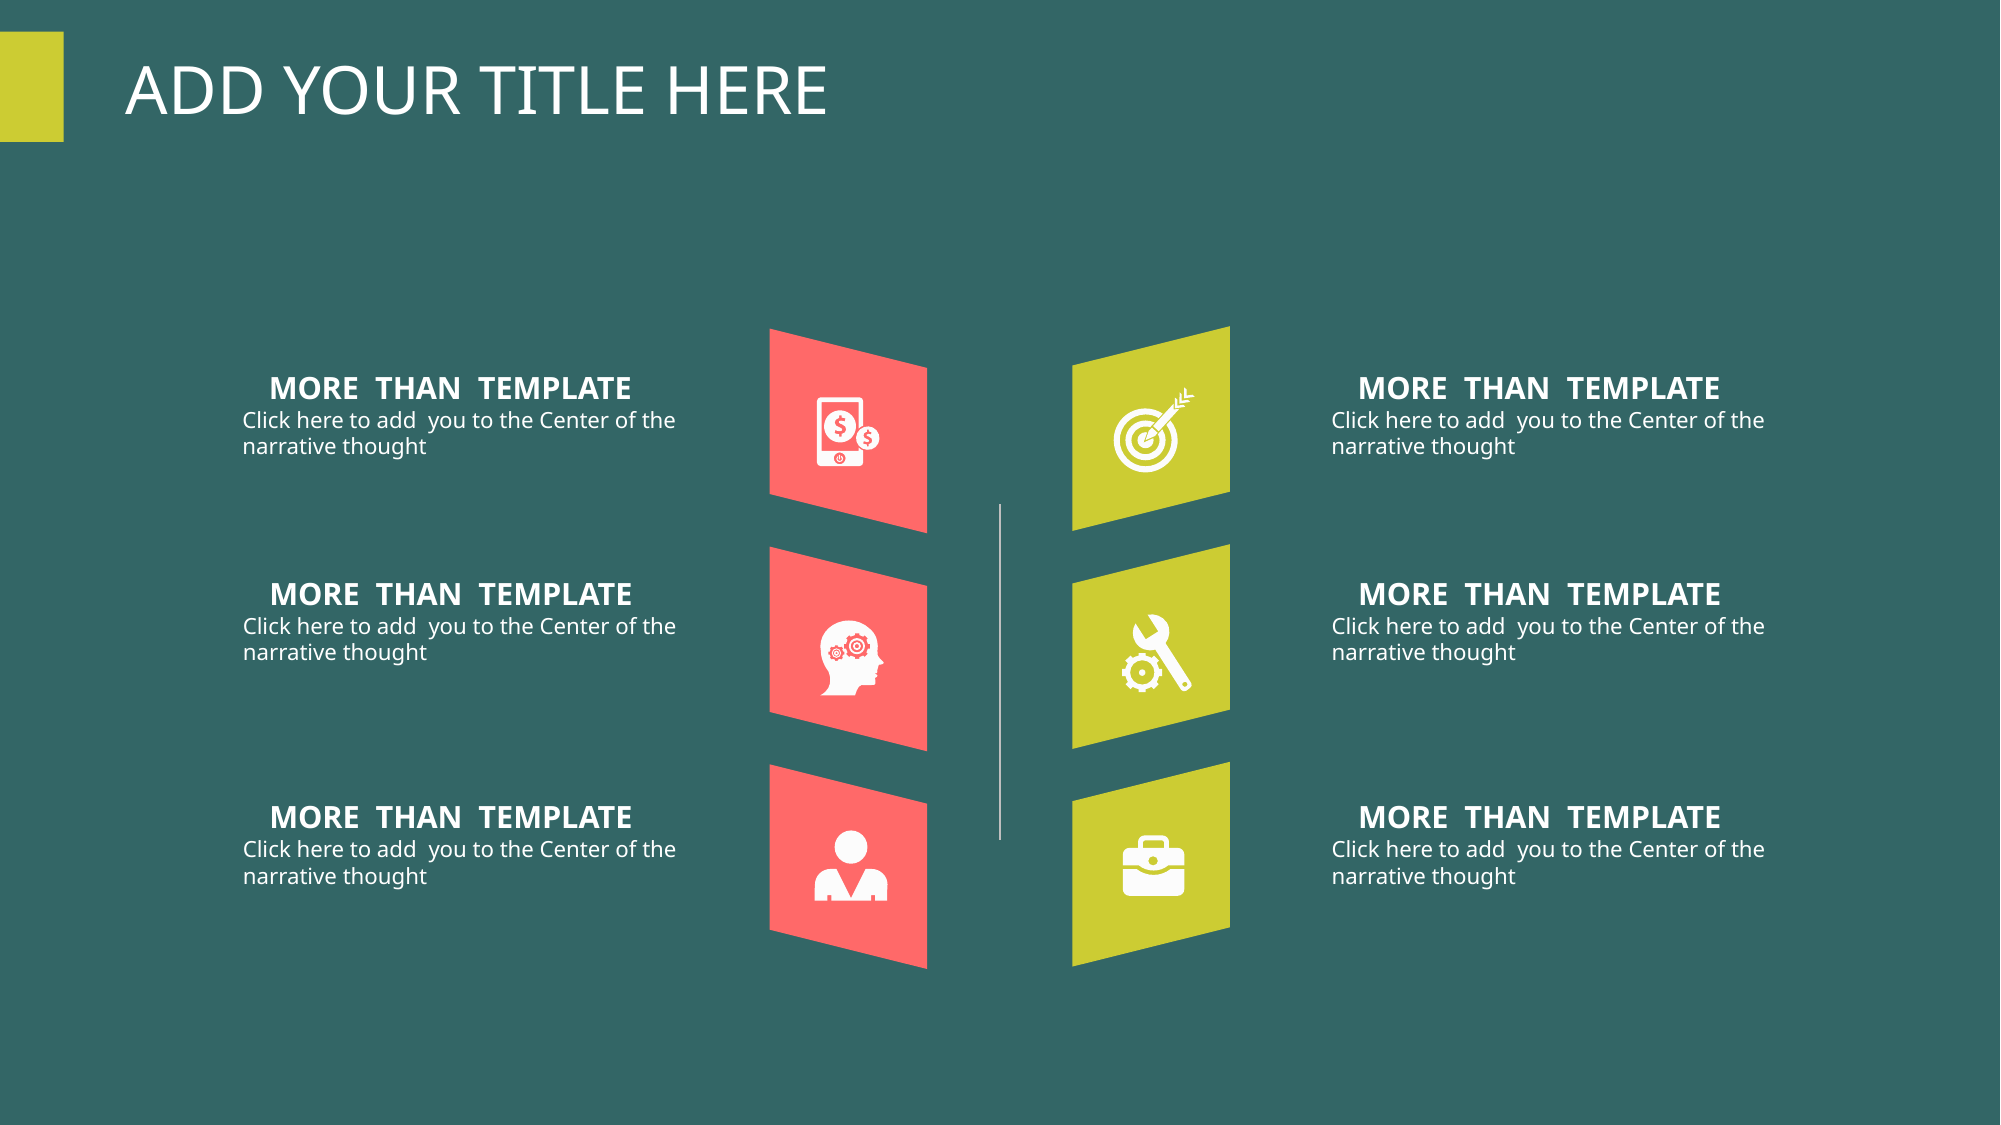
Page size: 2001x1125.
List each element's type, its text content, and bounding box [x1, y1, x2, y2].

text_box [769, 764, 928, 970]
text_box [1072, 544, 1230, 749]
text_box MORE THAN TEMPLATE Click here to add you to the Center of the narrative thought [228, 788, 705, 960]
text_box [1072, 326, 1230, 531]
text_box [769, 546, 928, 752]
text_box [769, 328, 928, 534]
text_box MORE THAN TEMPLATE Click here to add you to the Center of the narrative thought [1316, 358, 1793, 530]
text_box [0, 31, 65, 143]
text_box MORE THAN TEMPLATE Click here to add you to the Center of the narrative thought [1316, 564, 1793, 736]
text_box MORE THAN TEMPLATE Click here to add you to the Center of the narrative thought [227, 358, 704, 530]
text_box MORE THAN TEMPLATE Click here to add you to the Center of the narrative thought [228, 564, 705, 736]
text_box MORE THAN TEMPLATE Click here to add you to the Center of the narrative thought [1316, 788, 1793, 960]
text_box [1072, 761, 1230, 967]
text_box ADD YOUR TITLE HERE [80, 40, 846, 136]
